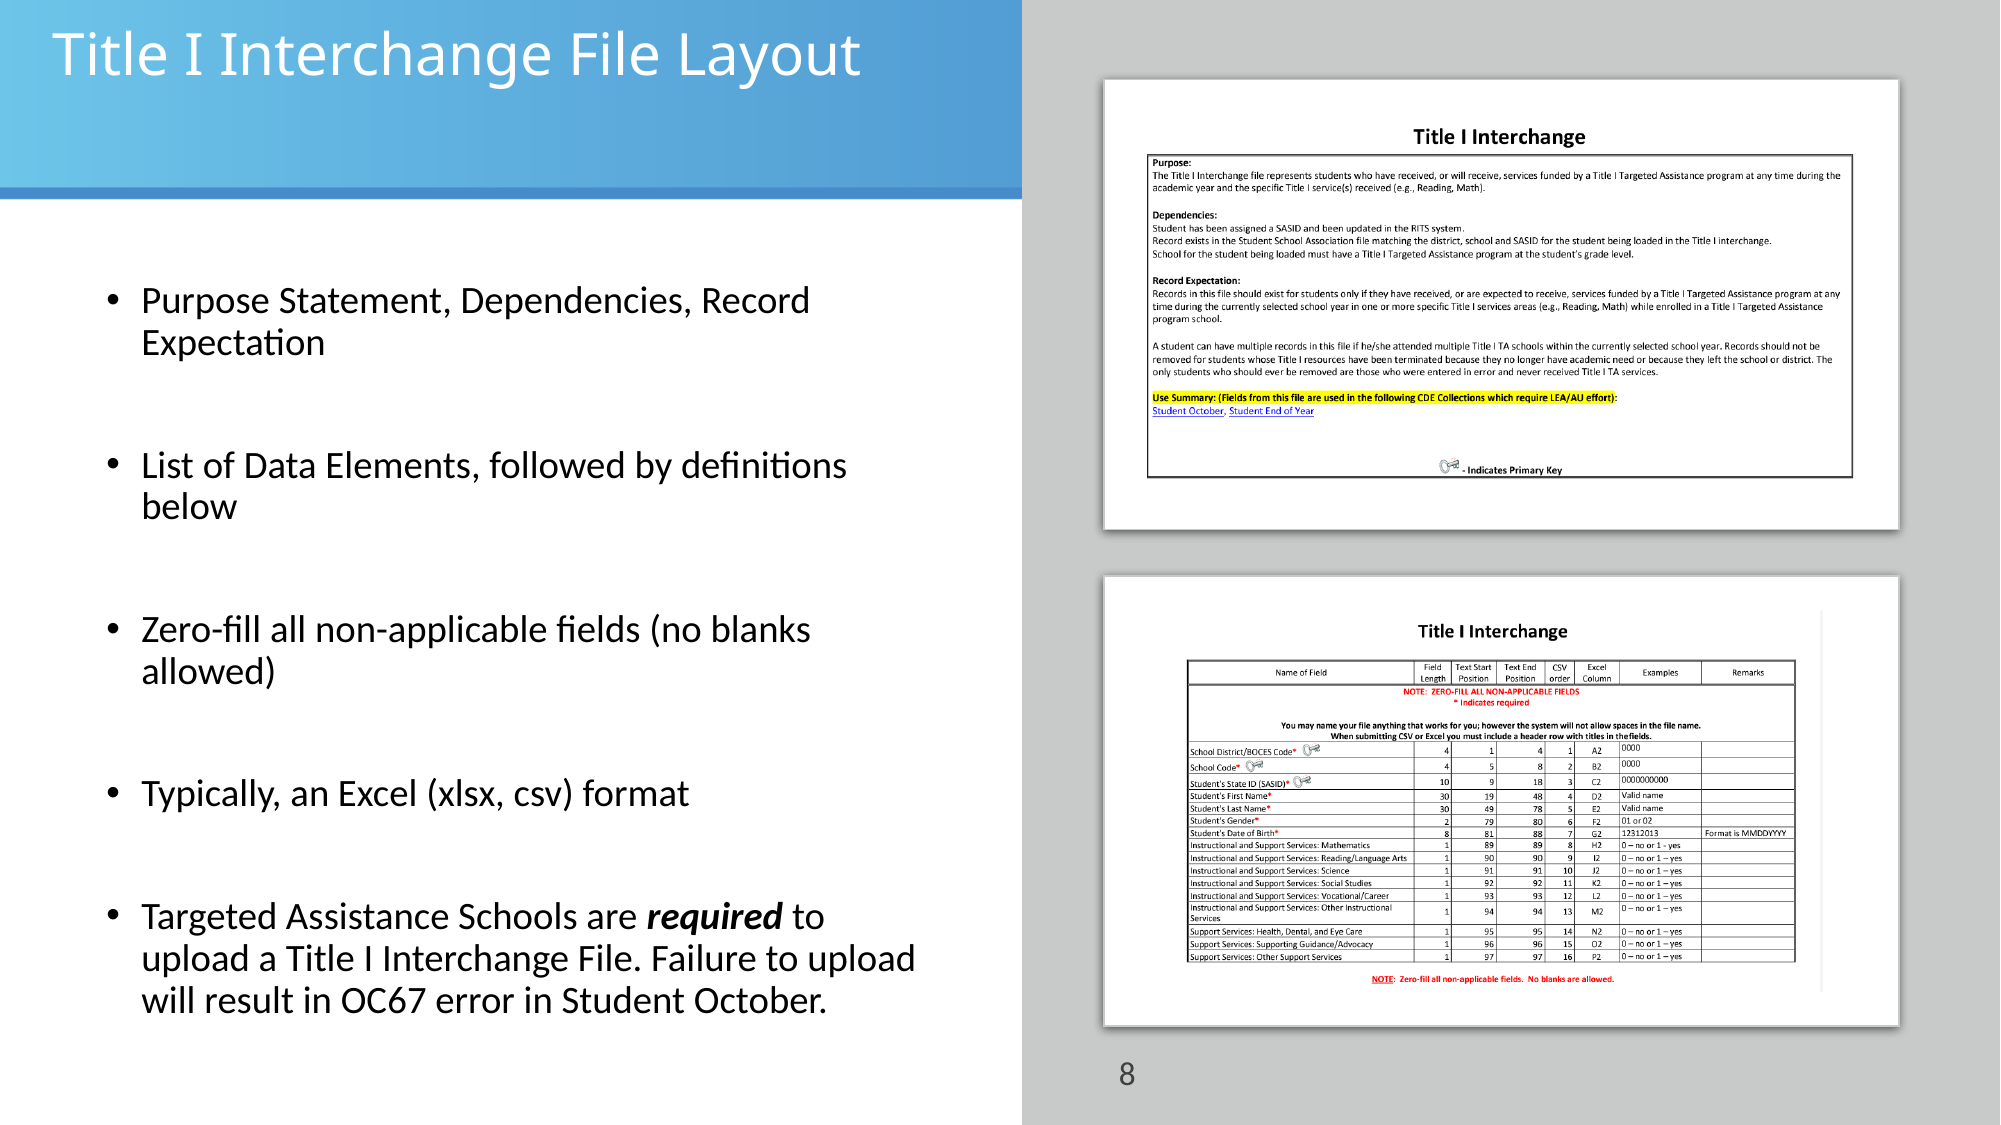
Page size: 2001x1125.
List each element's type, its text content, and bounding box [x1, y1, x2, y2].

text_box [1103, 78, 1900, 530]
picture [1179, 610, 1823, 992]
text_box [1021, 0, 2000, 1125]
list Purpose Statement, Dependencies, Record Expectation List of Data Elements, followed by definitions below Zero-fill all non-applicable fields (no blanks allowed) Typically, an Excel (xlsx, csv) format Targeted Assistance Schools are required to upload a Title I Interchange File. Failure to upload will result in OC67 error in Student October. [106, 280, 921, 1058]
slide_number 8 [1103, 1042, 1217, 1103]
text_box [1103, 575, 1900, 1027]
picture [0, 0, 1021, 200]
title Title I Interchange File Layout [52, 24, 890, 300]
picture [1129, 110, 1872, 499]
